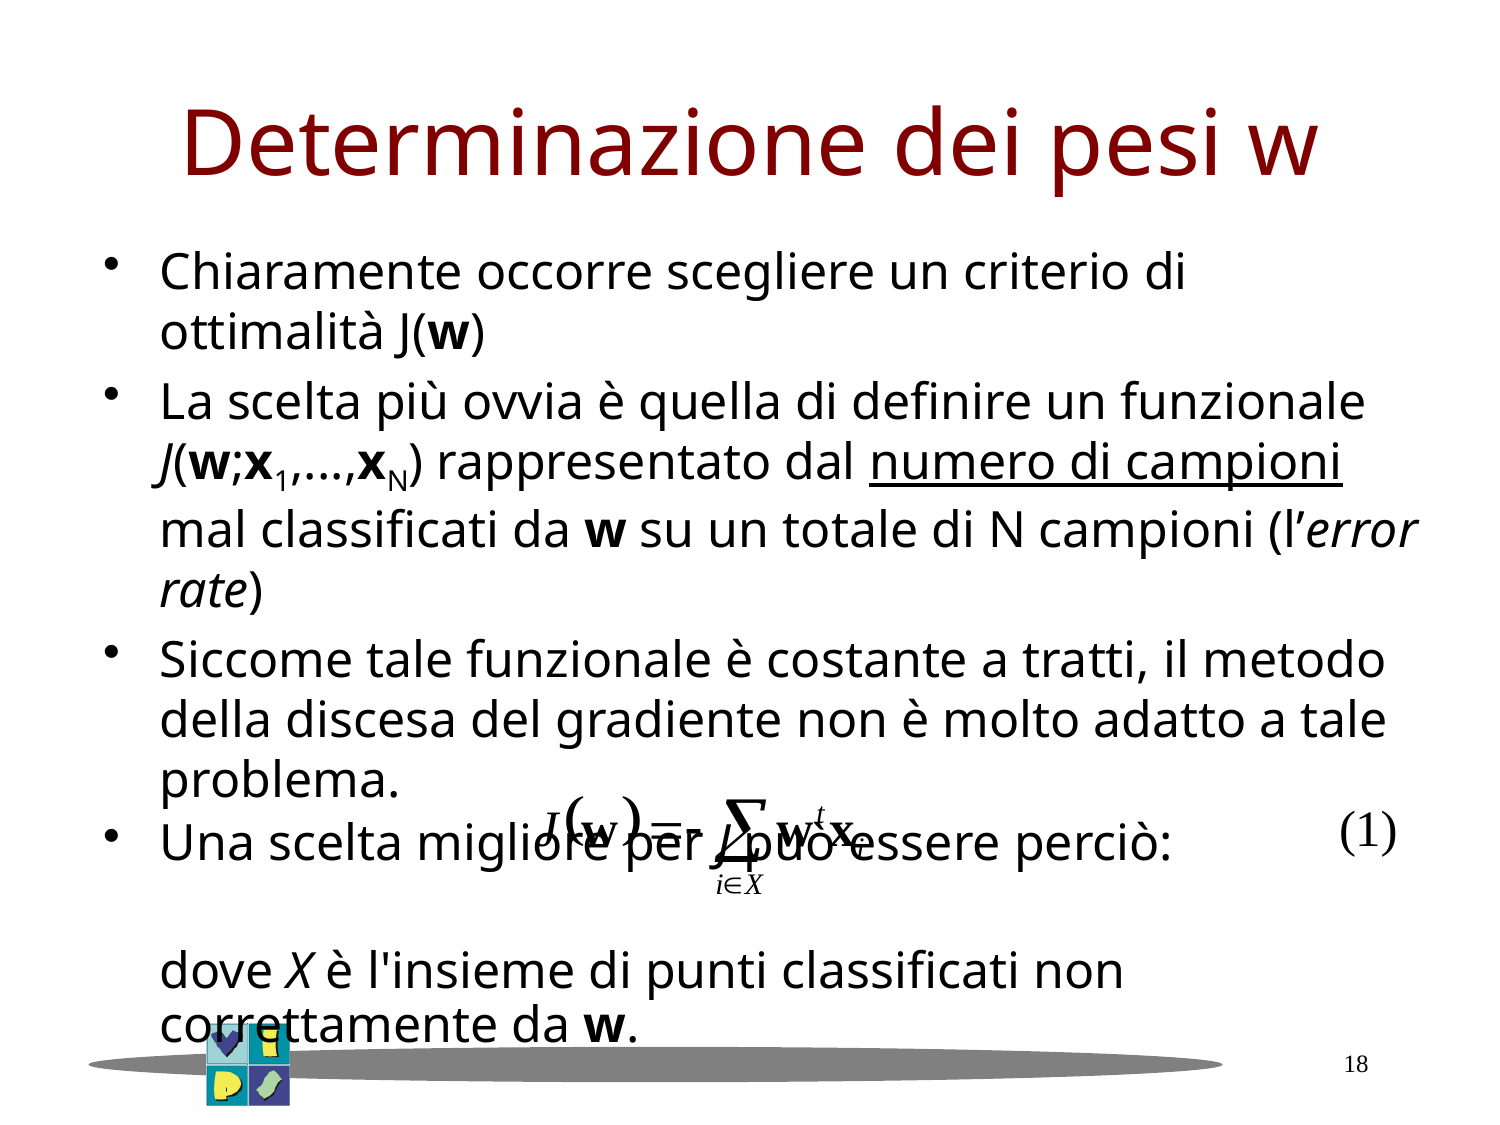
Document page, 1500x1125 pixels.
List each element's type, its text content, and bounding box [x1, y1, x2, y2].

slide_number 18 [1033, 1039, 1384, 1118]
picture [206, 1023, 290, 1106]
title Determinazione dei pesi w [75, 45, 1425, 233]
list Chiaramente occorre scegliere un criterio di ottimalità J(w) La scelta più ovvia è quella di definire un funzionale J(w;x1,...,xN) rappresentato dal numero di campioni mal classificati da w su un totale di N campioni (l’error rate) Siccome tale funzionale è costante a tratti, il metodo della discesa del gradiente non è molto adatto a tale problema. Una scelta migliore per J può essere perciò: dove X è l'insieme di punti classificati non correttamente da w. [88, 231, 1439, 975]
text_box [525, 790, 1406, 906]
